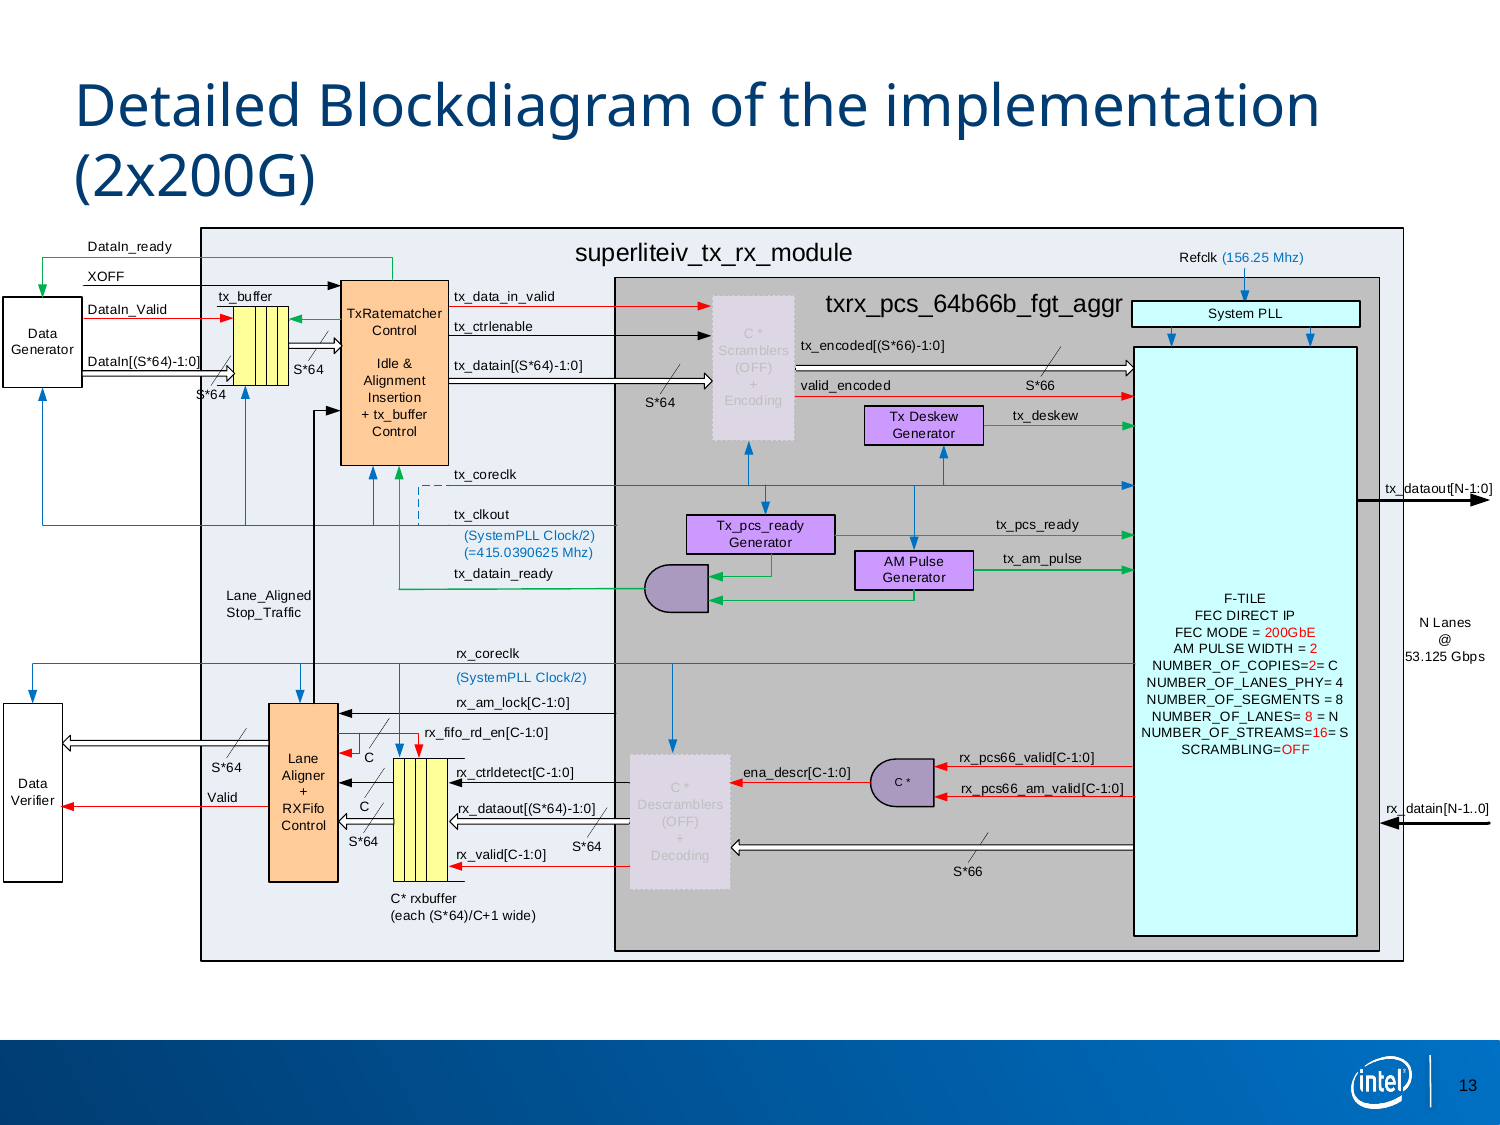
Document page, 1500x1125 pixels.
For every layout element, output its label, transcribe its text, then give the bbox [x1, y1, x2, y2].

slide_number 13 [1127, 1055, 1478, 1116]
title Detailed Blockdiagram of the implementation (2x200G) [74, 67, 1425, 223]
picture [0, 224, 1500, 963]
